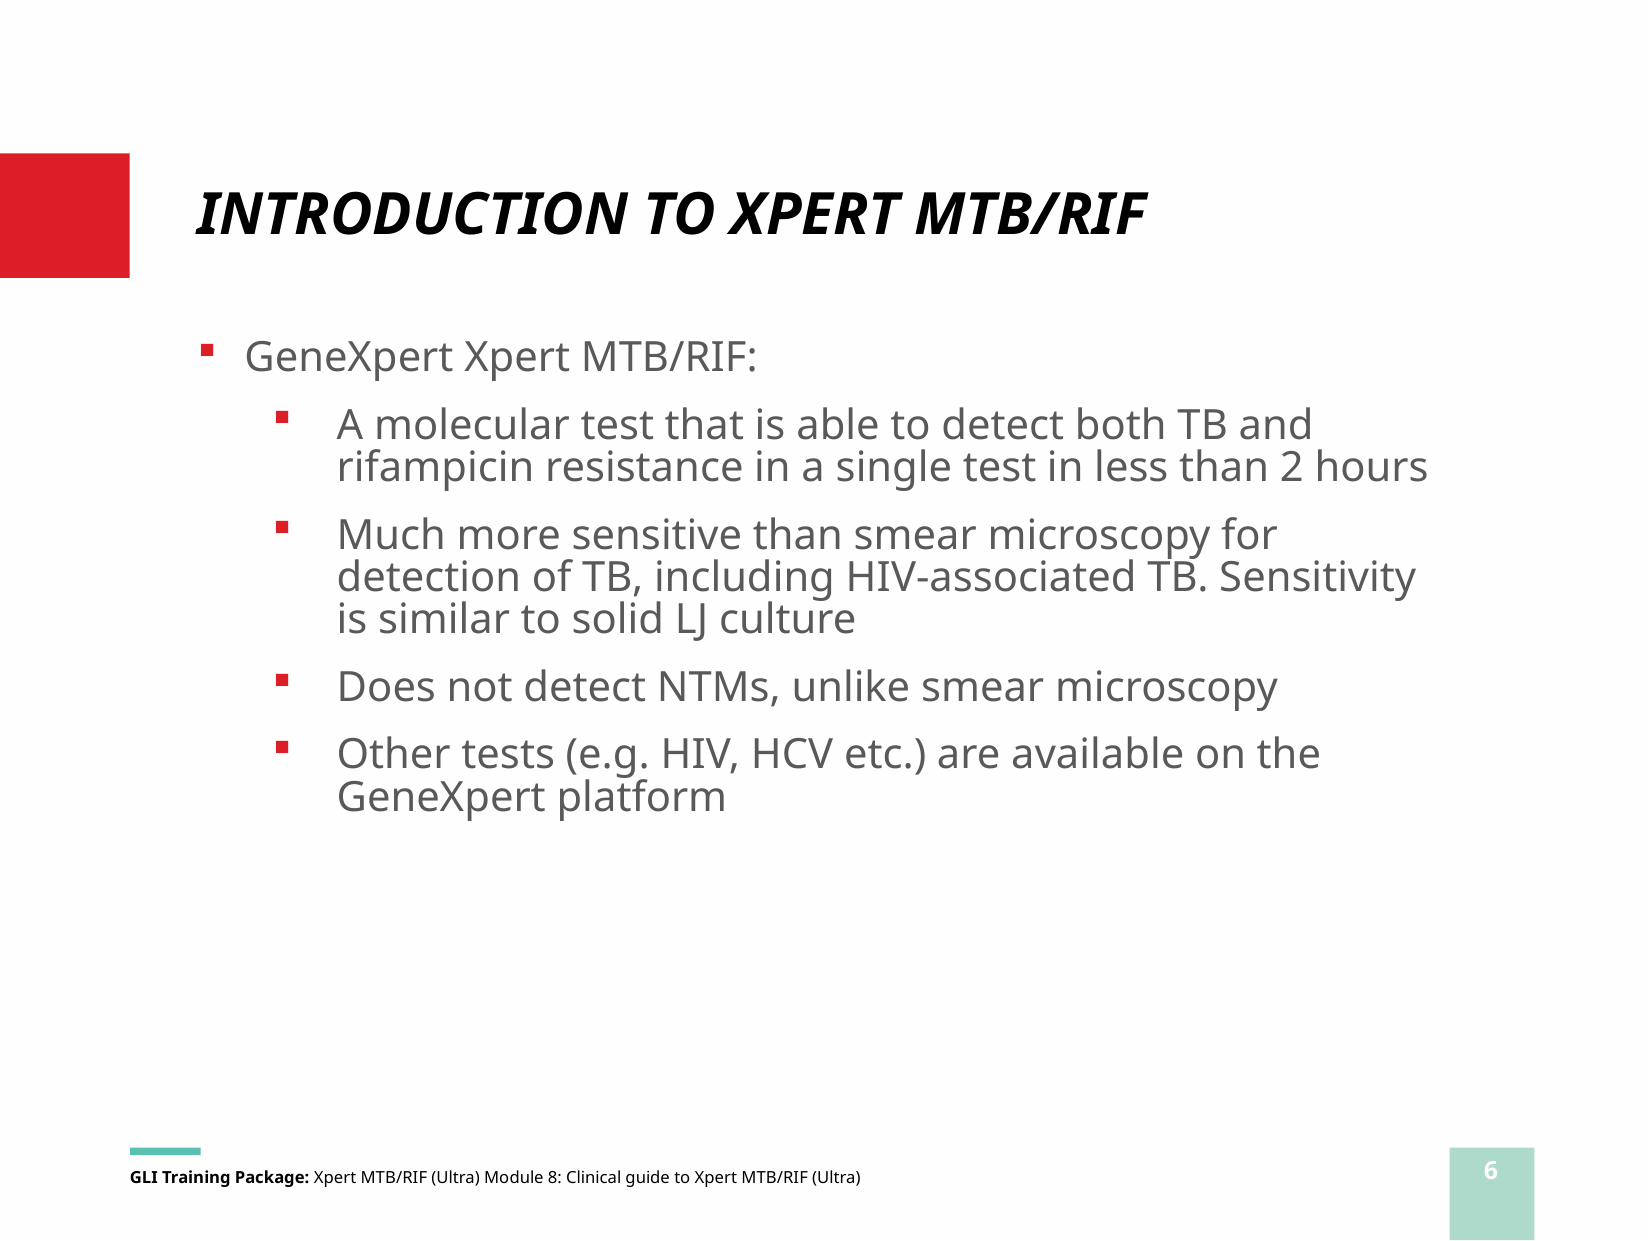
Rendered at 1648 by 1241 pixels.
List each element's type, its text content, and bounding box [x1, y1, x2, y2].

list GeneXpert Xpert MTB/RIF: A molecular test that is able to detect both TB and rifampicin resistance in a single test in less than 2 hours Much more sensitive than smear microscopy for detection of TB, including HIV-associated TB. Sensitivity is similar to solid LJ culture Does not detect NTMs, unlike smear microscopy Other tests (e.g. HIV, HCV etc.) are available on the GeneXpert platform [197, 330, 1450, 1087]
title INTRODUCTION TO XPERT MTB/RIF [197, 153, 1450, 278]
